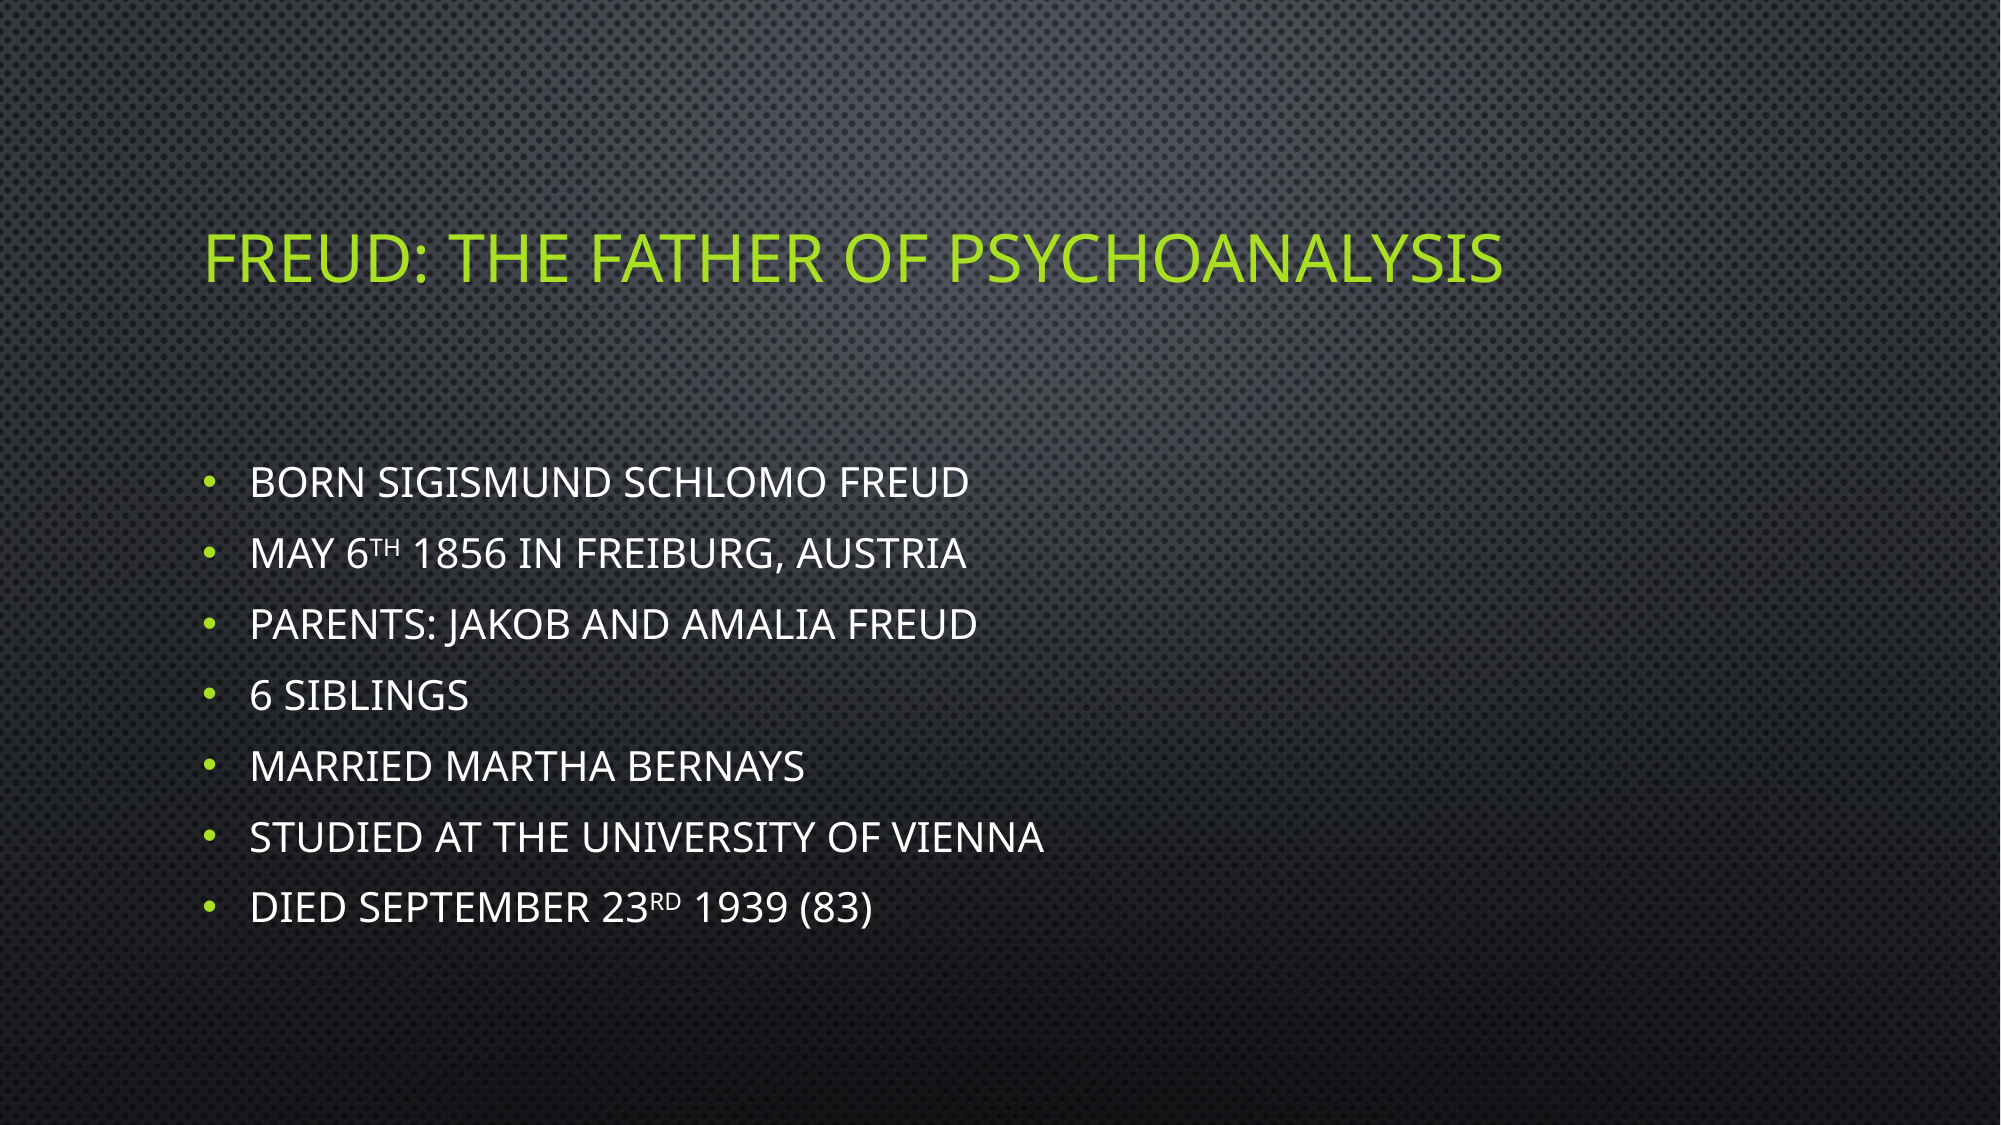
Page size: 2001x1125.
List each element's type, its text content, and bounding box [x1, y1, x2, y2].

list Born Sigismund Schlomo Freud May 6th 1856 in Freiburg, Austria Parents: Jakob and Amalia Freud 6 siblings Married Martha Bernays Studied at the University of Vienna Died September 23rd 1939 (83) [187, 437, 1813, 950]
title Freud: The father of psychoanalysis [187, 99, 1813, 413]
